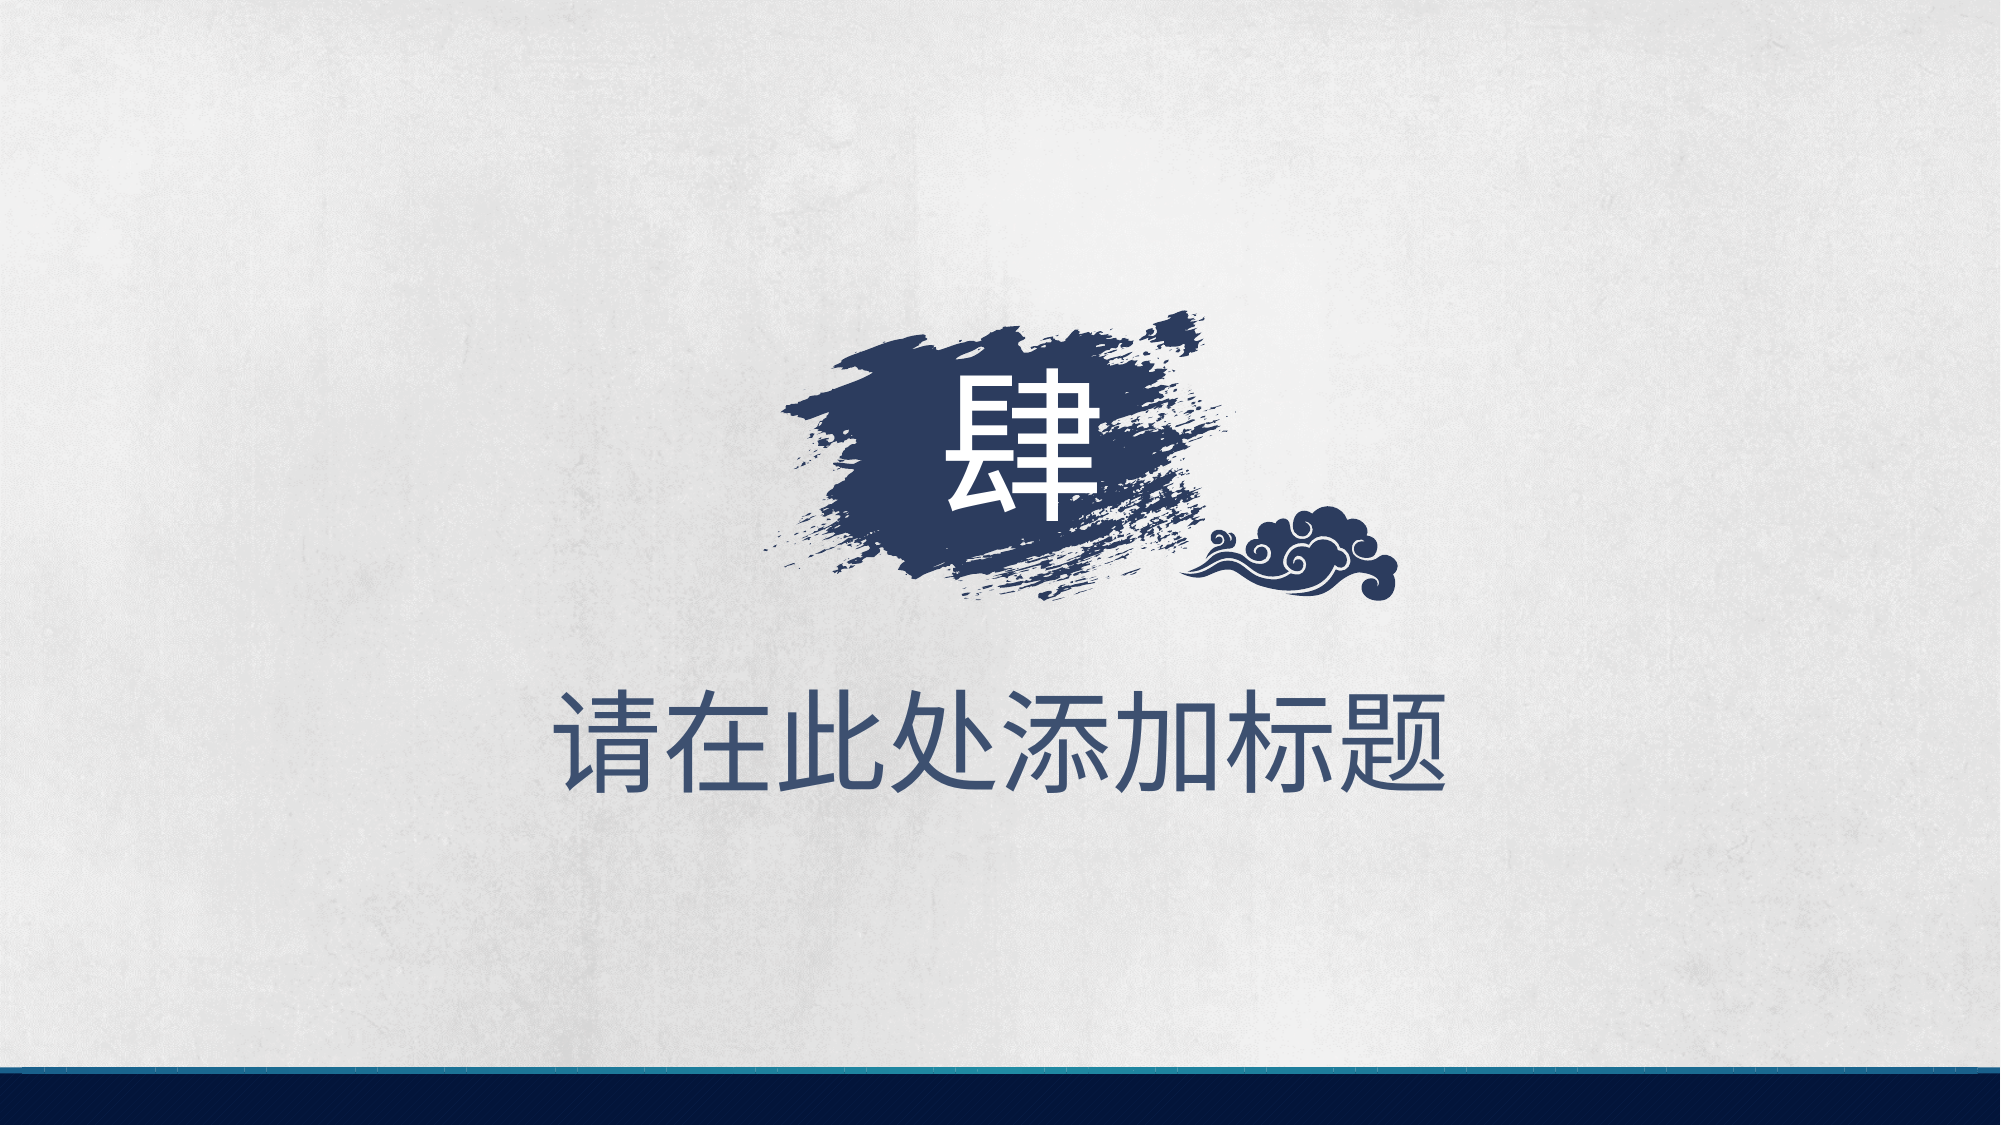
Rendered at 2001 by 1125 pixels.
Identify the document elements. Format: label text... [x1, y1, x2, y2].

list 肆 [924, 362, 1075, 547]
list 请在此处添加标题 [444, 656, 1556, 841]
